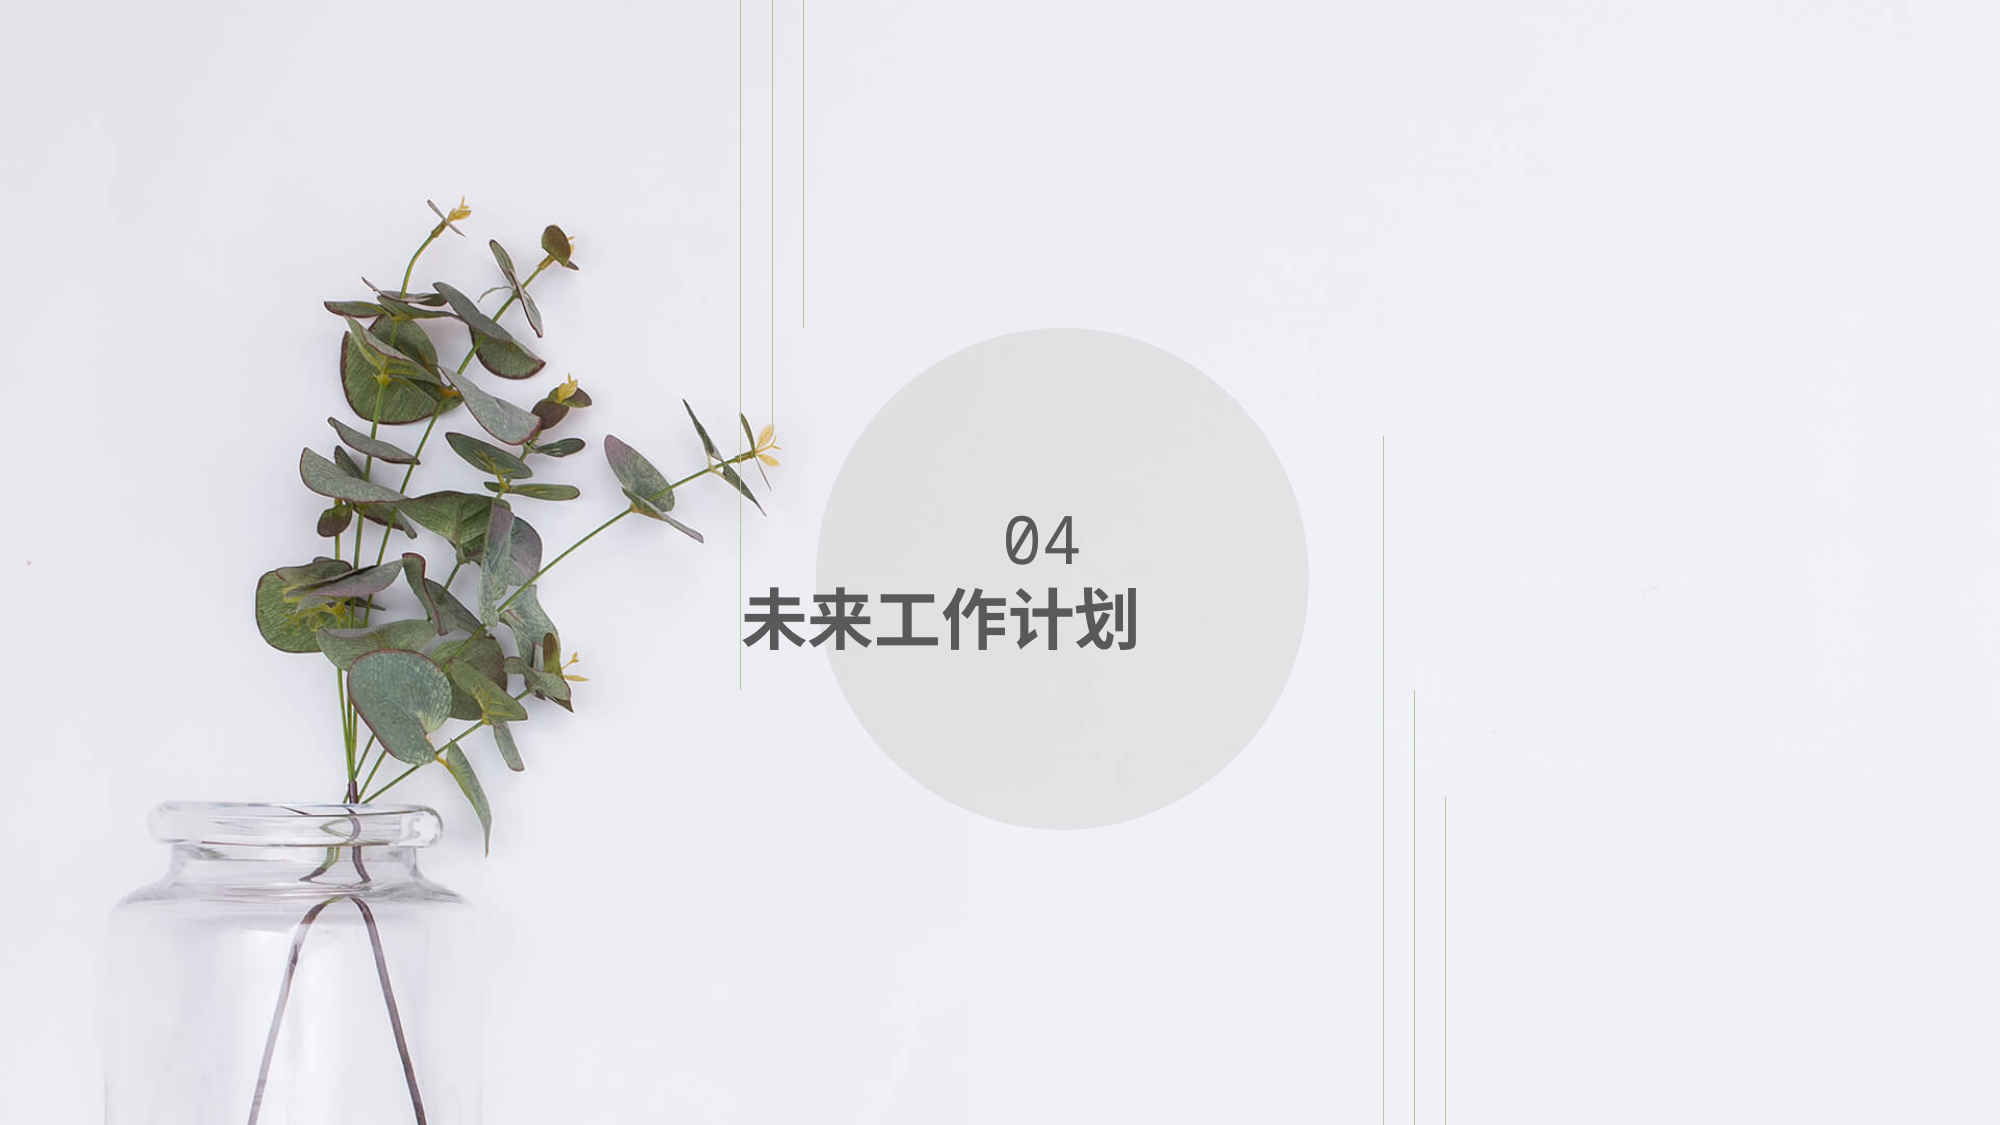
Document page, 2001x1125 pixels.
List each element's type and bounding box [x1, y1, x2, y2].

picture [0, 0, 2000, 1125]
text_box [1383, 435, 1446, 1125]
text_box [740, 0, 804, 690]
